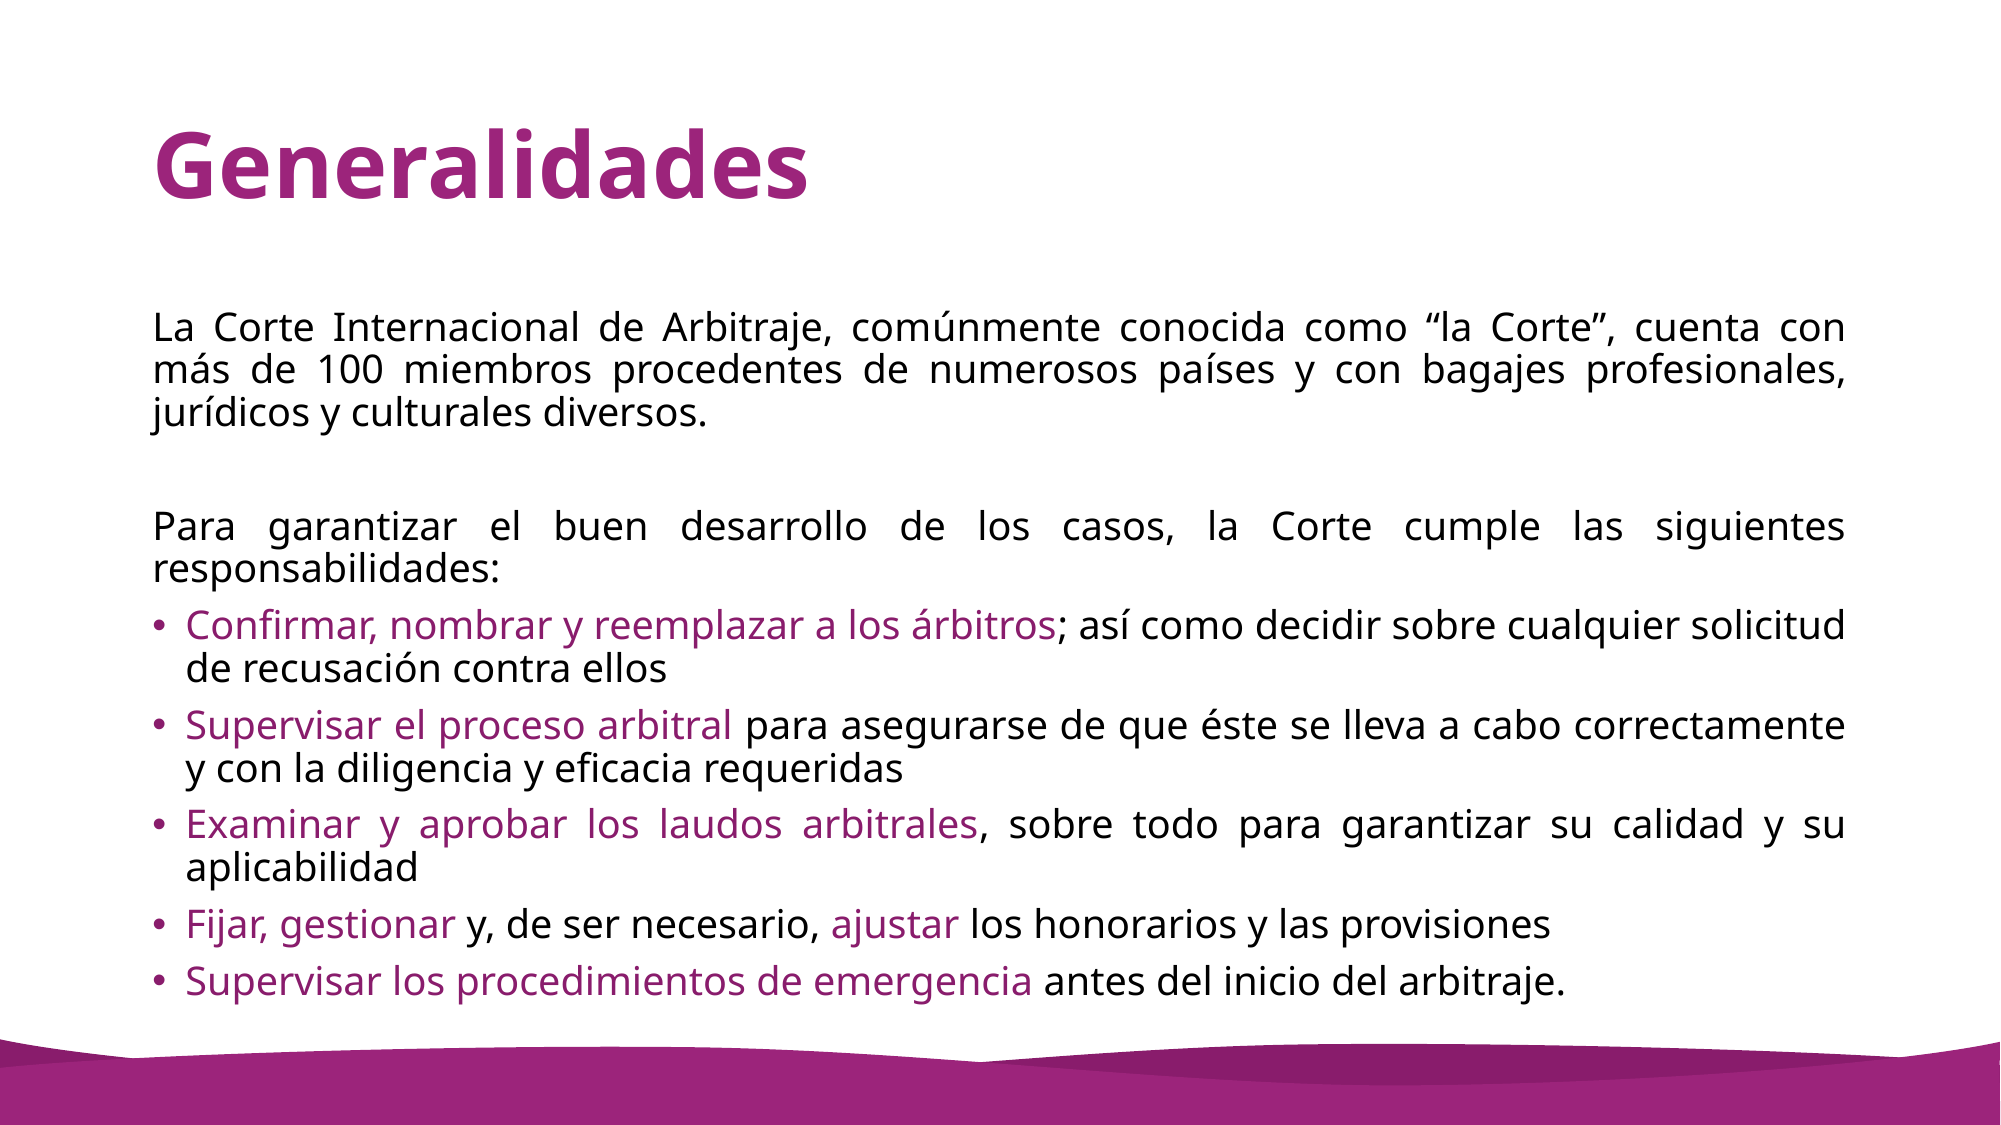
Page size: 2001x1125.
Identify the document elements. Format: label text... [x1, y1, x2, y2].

list La Corte Internacional de Arbitraje, comúnmente conocida como “la Corte”, cuenta con más de 100 miembros procedentes de numerosos países y con bagajes profesionales, jurídicos y culturales diversos. Para garantizar el buen desarrollo de los casos, la Corte cumple las siguientes responsabilidades: Confirmar, nombrar y reemplazar a los árbitros; así como decidir sobre cualquier solicitud de recusación contra ellos Supervisar el proceso arbitral para asegurarse de que éste se lleva a cabo correctamente y con la diligencia y eficacia requeridas Examinar y aprobar los laudos arbitrales, sobre todo para garantizar su calidad y su aplicabilidad Fijar, gestionar y, de ser necesario, ajustar los honorarios y las provisiones Supervisar los procedimientos de emergencia antes del inicio del arbitraje. [137, 299, 1863, 1014]
title Generalidades [137, 59, 1863, 278]
